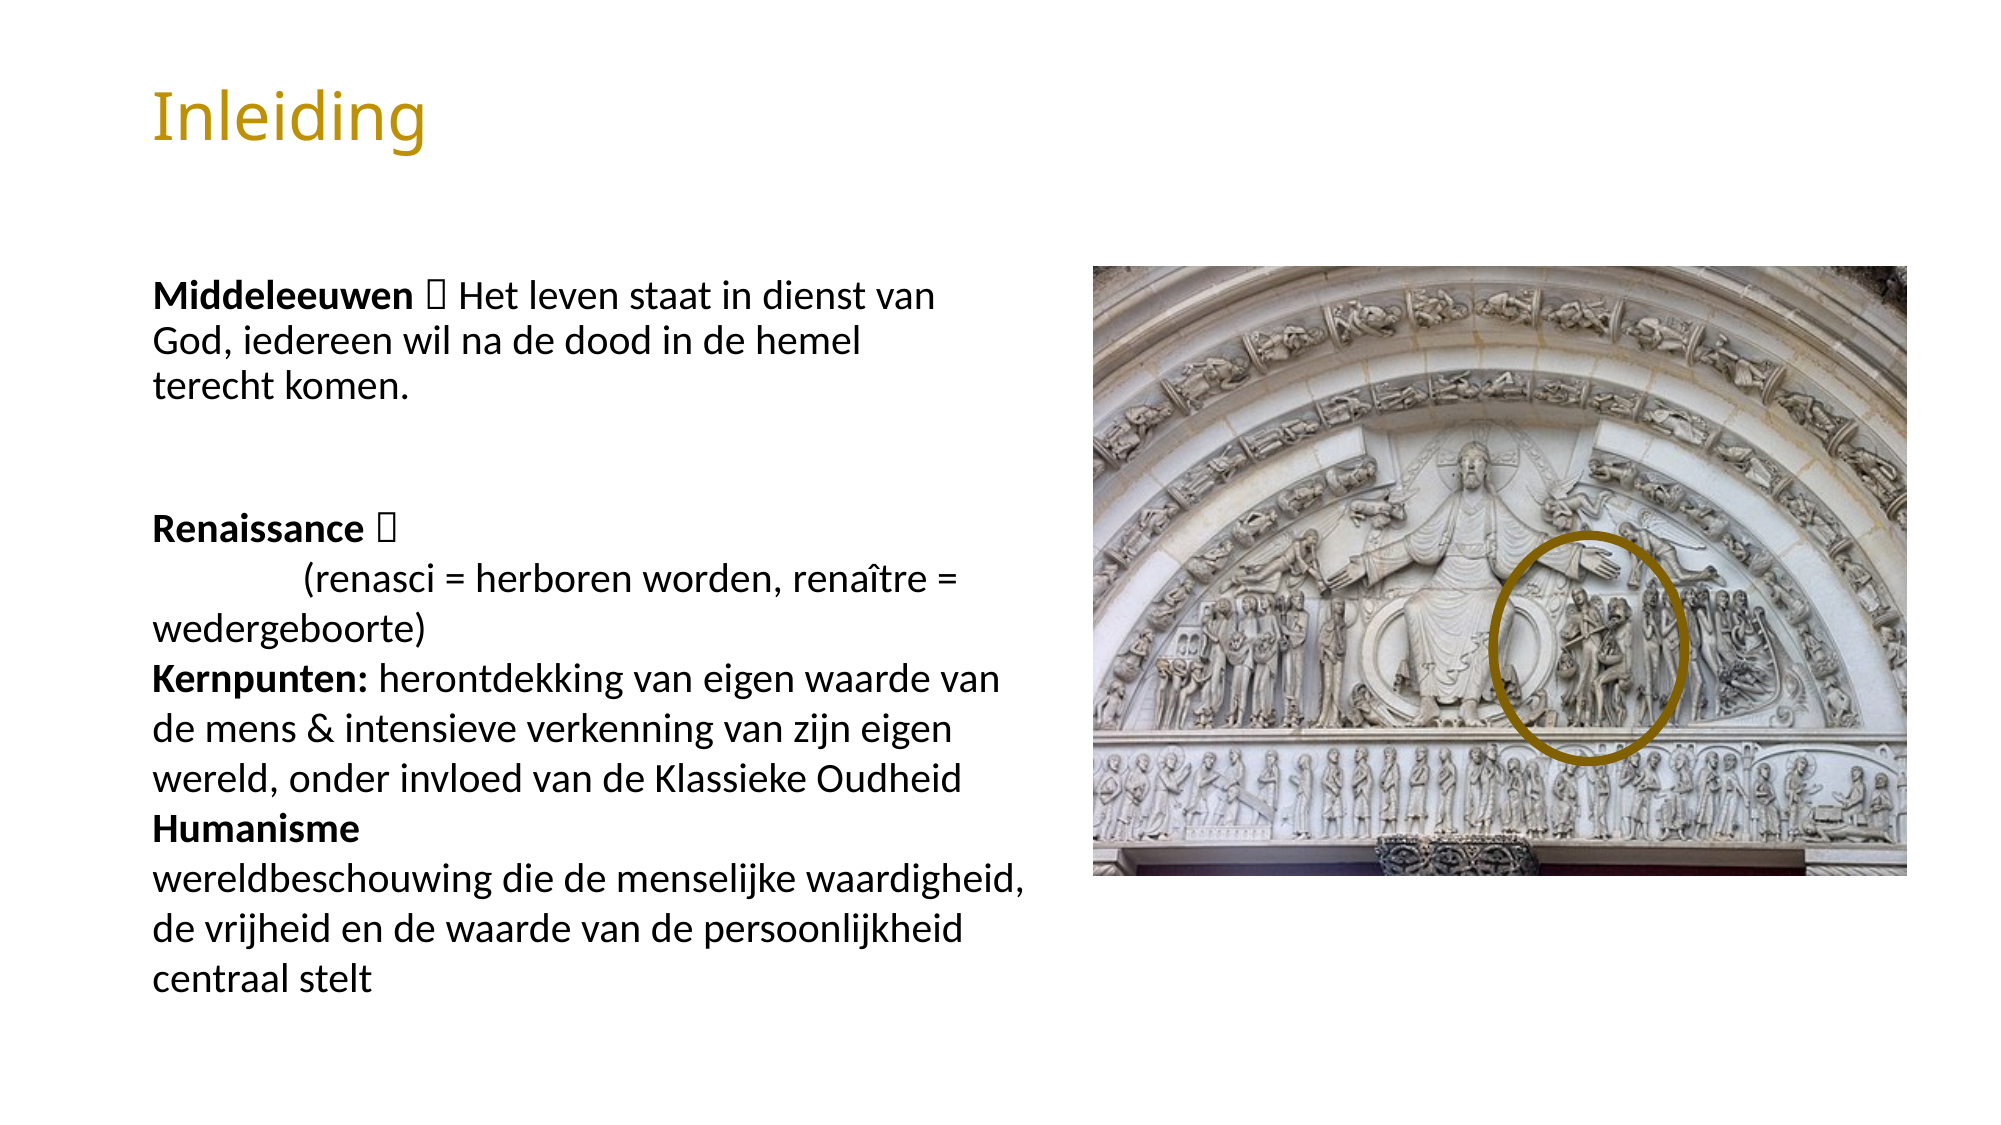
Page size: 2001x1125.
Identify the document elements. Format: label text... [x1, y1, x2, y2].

text_box Renaissance  (renasci = herboren worden, renaître = wedergeboorte) Kernpunten: herontdekking van eigen waarde van de mens & intensieve verkenning van zijn eigen wereld, onder invloed van de Klassieke Oudheid Humanisme wereldbeschouwing die de menselijke waardigheid, de vrijheid en de waarde van de persoonlijkheid centraal stelt [137, 493, 1062, 1009]
picture [1093, 266, 1907, 876]
list Middeleeuwen  Het leven staat in dienst van God, iedereen wil na de dood in de hemel terecht komen. [137, 266, 986, 425]
text_box Inleiding [137, 75, 783, 162]
